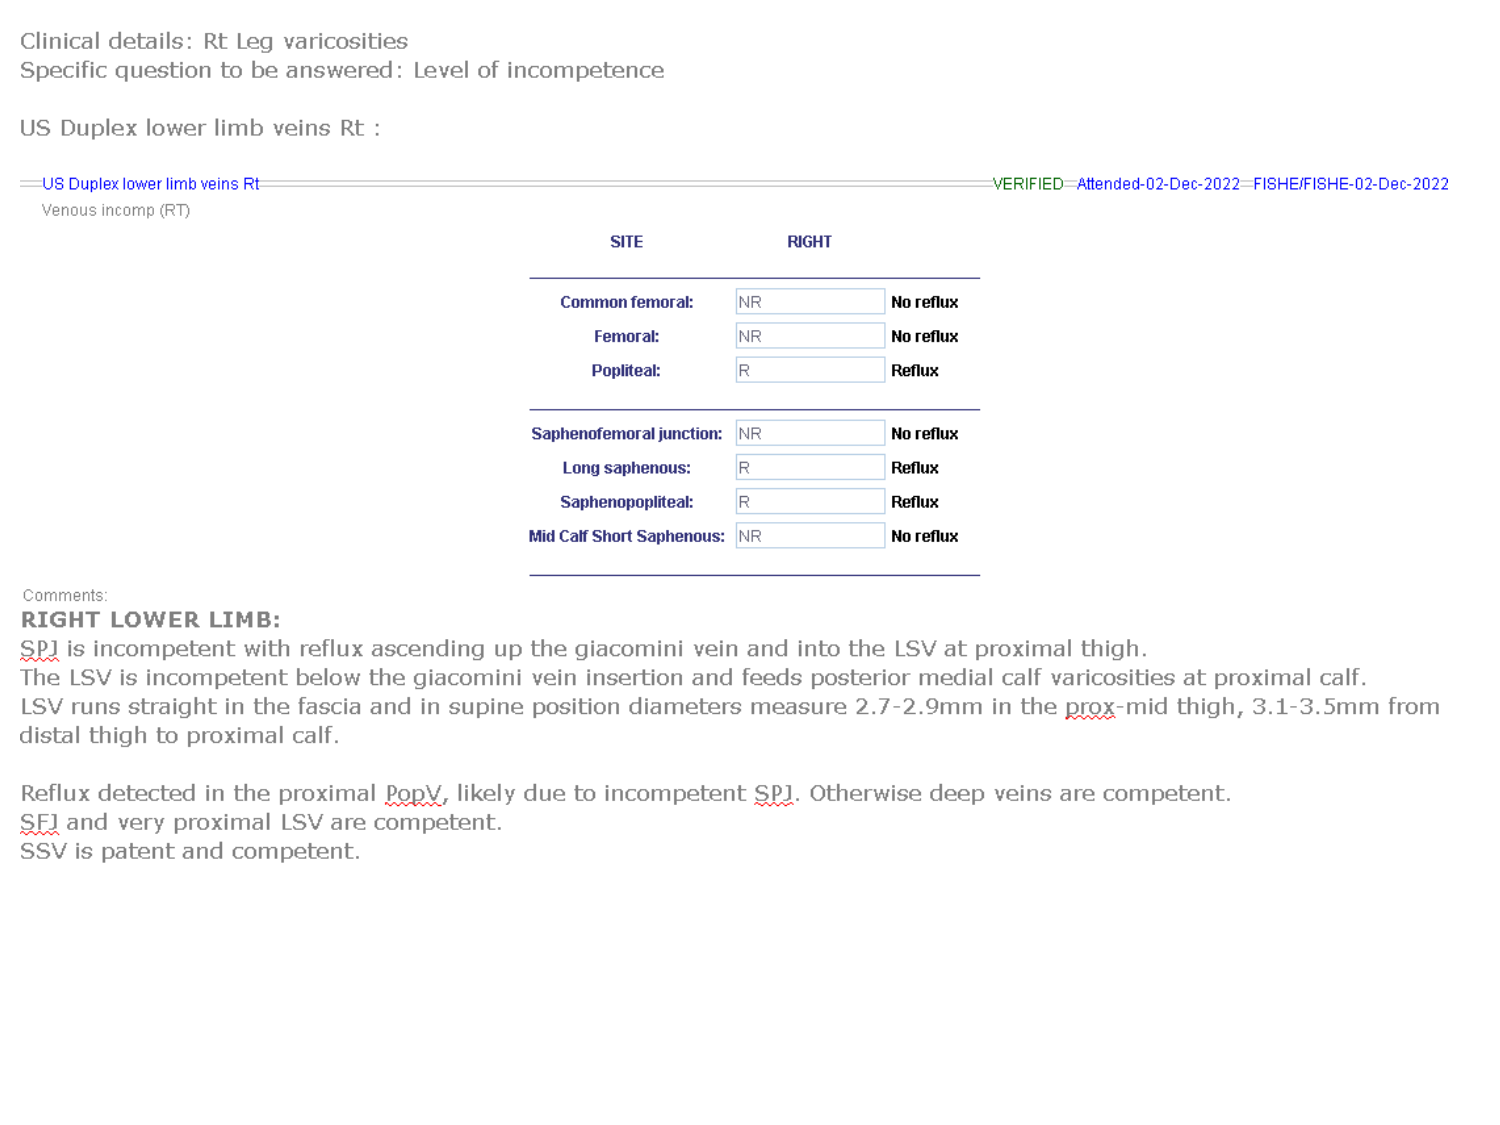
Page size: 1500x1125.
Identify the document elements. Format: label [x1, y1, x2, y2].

picture [20, 24, 1448, 876]
